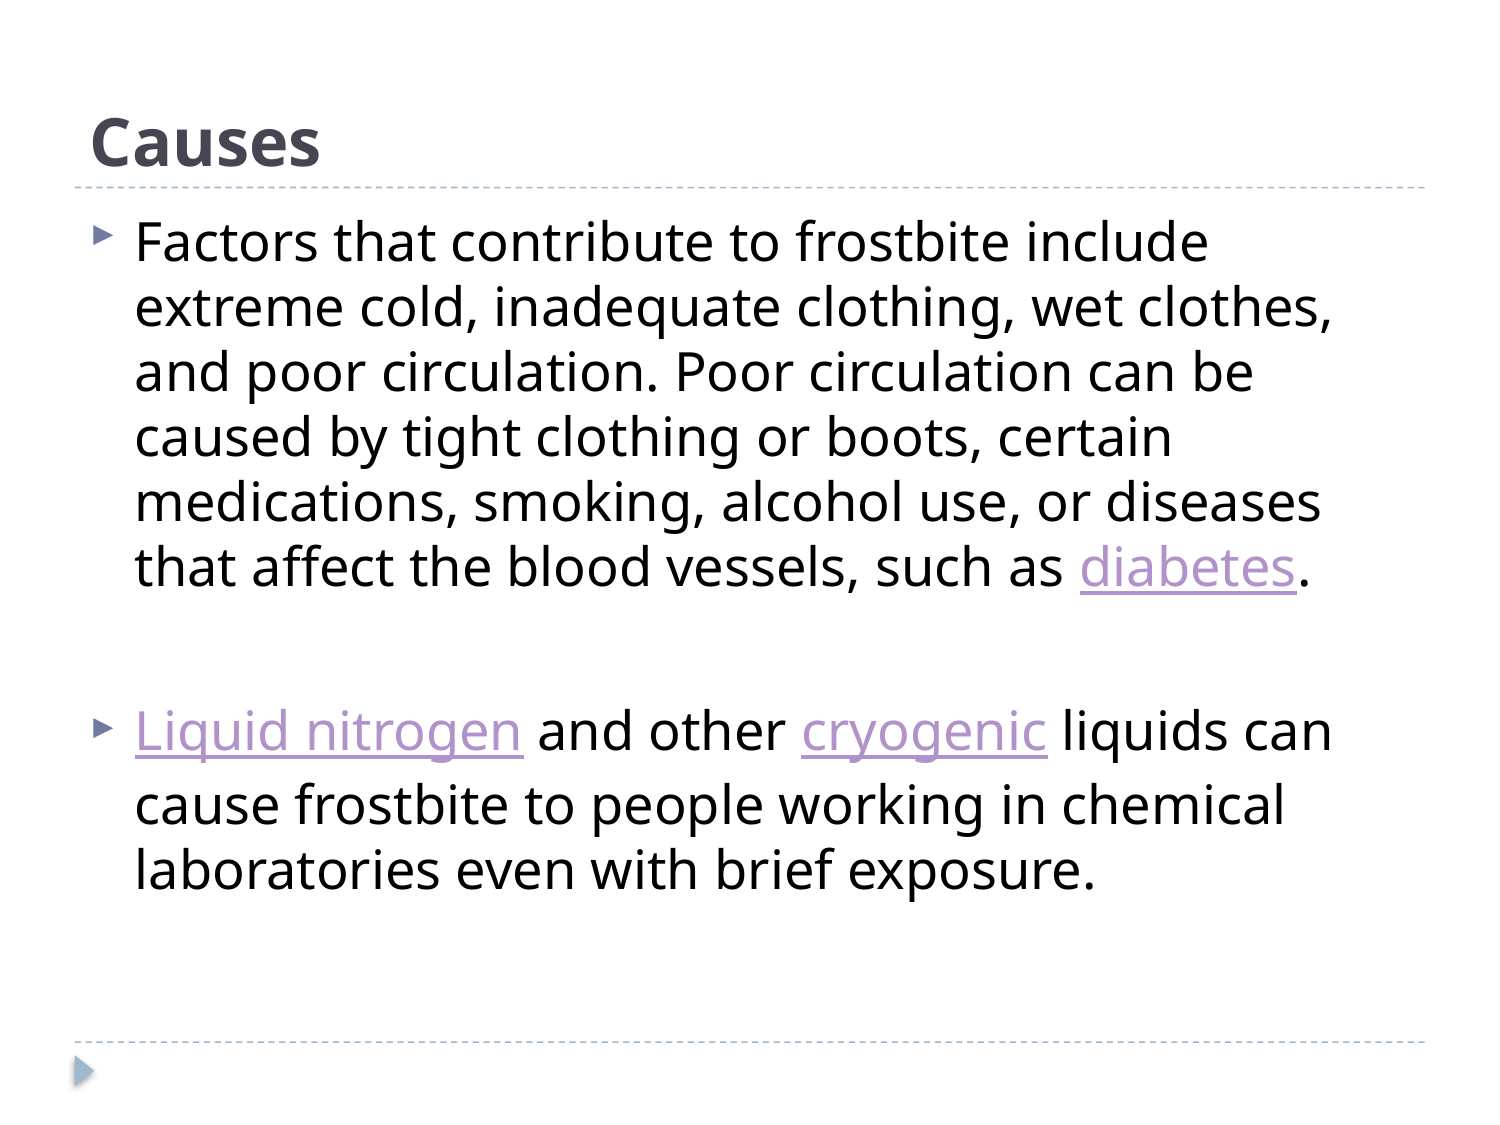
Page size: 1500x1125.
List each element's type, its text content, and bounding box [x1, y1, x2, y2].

title Causes [75, 24, 1425, 188]
list Factors that contribute to frostbite include extreme cold, inadequate clothing, wet clothes, and poor circulation. Poor circulation can be caused by tight clothing or boots, certain medications, smoking, alcohol use, or diseases that affect the blood vessels, such as diabetes. Liquid nitrogen and other cryogenic liquids can cause frostbite to people working in chemical laboratories even with brief exposure. [75, 200, 1425, 1010]
